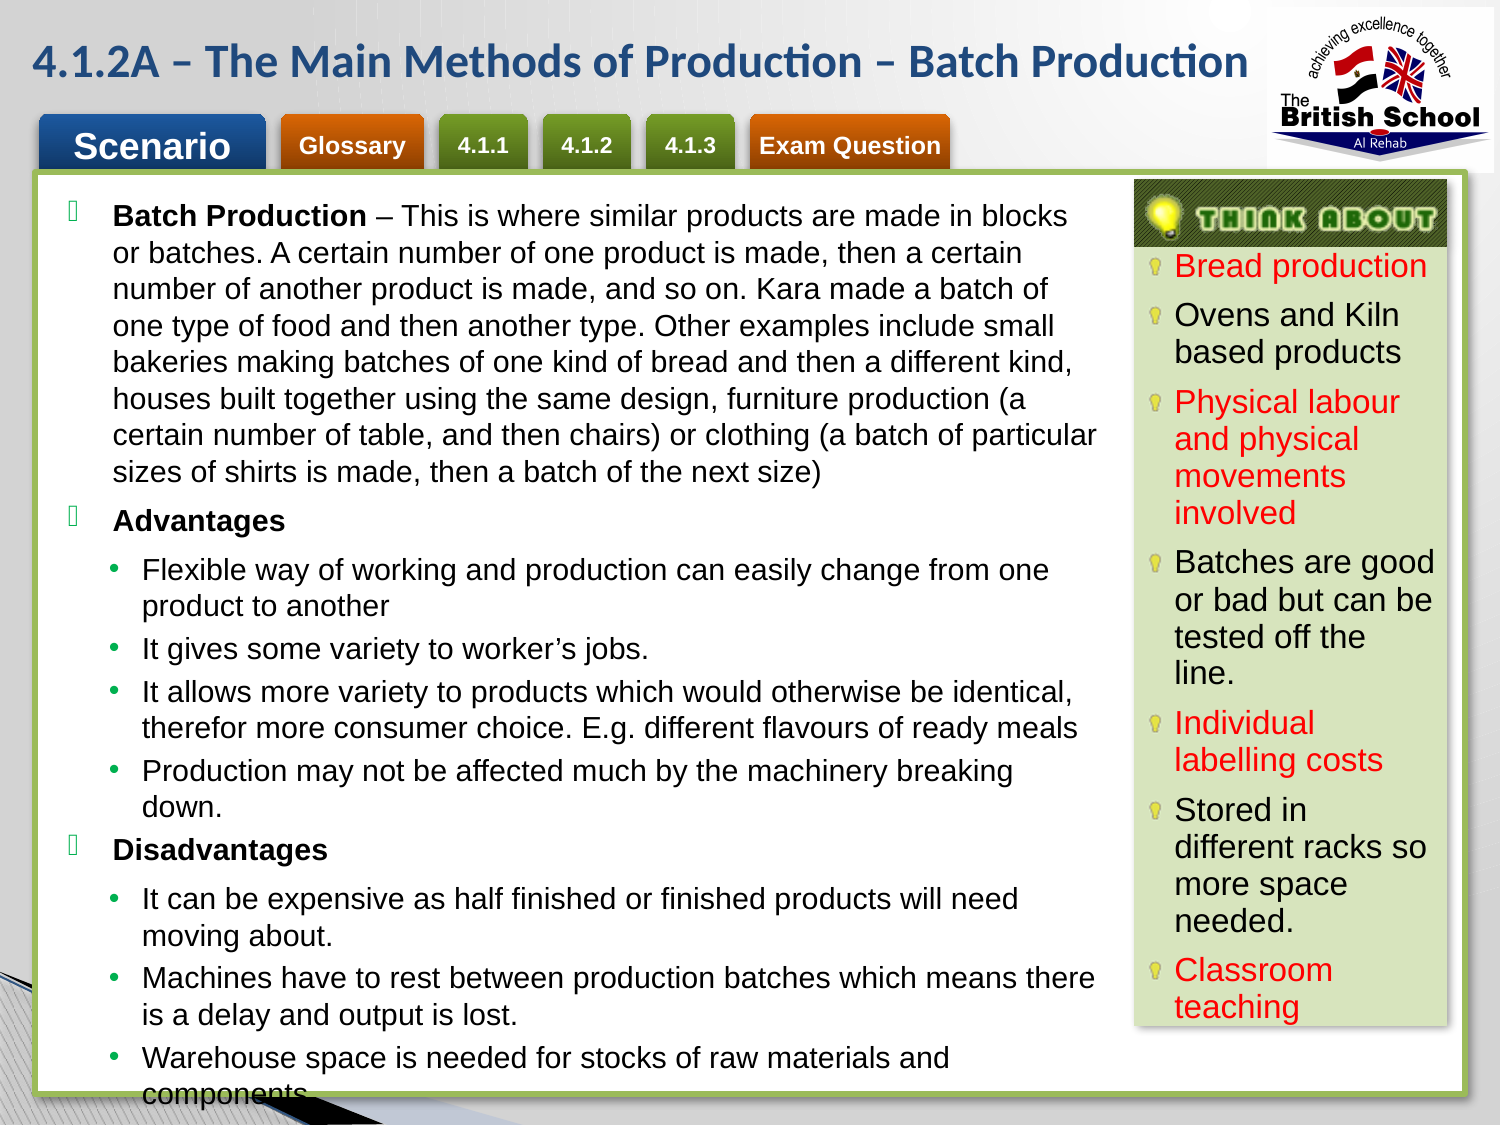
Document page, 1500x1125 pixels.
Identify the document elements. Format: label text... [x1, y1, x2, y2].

picture [1145, 958, 1165, 982]
picture [1145, 798, 1165, 822]
picture [1145, 390, 1165, 414]
text_box Batch Production – This is where similar products are made in blocks or batches. A certain number of one product is made, then a certain number of another product is made, and so on. Kara made a batch of one type of food and then another type. Other examples include small bakeries making batches of one kind of bread and then a different kind, houses built together using the same design, furniture production (a certain number of table, and then chairs) or clothing (a batch of particular sizes of shirts is made, then a batch of the next size) Advantages Flexible way of working and production can easily change from one product to another It gives some variety to worker’s jobs. It allows more variety to products which would otherwise be identical, therefor more consumer choice. E.g. different flavours of ready meals Production may not be affected much by the machinery breaking down. Disadvantages It can be expensive as half finished or finished products will need moving about. Machines have to rest between production batches which means there is a delay and output is lost. Warehouse space is needed for stocks of raw materials and components. [53, 188, 1117, 1119]
picture [1145, 303, 1165, 327]
picture [1144, 190, 1442, 246]
picture [291, 1119, 303, 1125]
picture [1145, 254, 1165, 278]
table_header [1134, 179, 1447, 247]
picture [1267, 7, 1495, 173]
picture [1145, 711, 1165, 735]
table_cell Bread production Ovens and Kiln based products Physical labour and physical movements involved Batches are good or bad but can be tested off the line. Individual labelling costs Stored in different racks so more space needed. Classroom teaching [1134, 247, 1447, 1026]
title 4.1.2A – The Main Methods of Production – Batch Production [17, 7, 1306, 110]
picture [1145, 550, 1165, 575]
